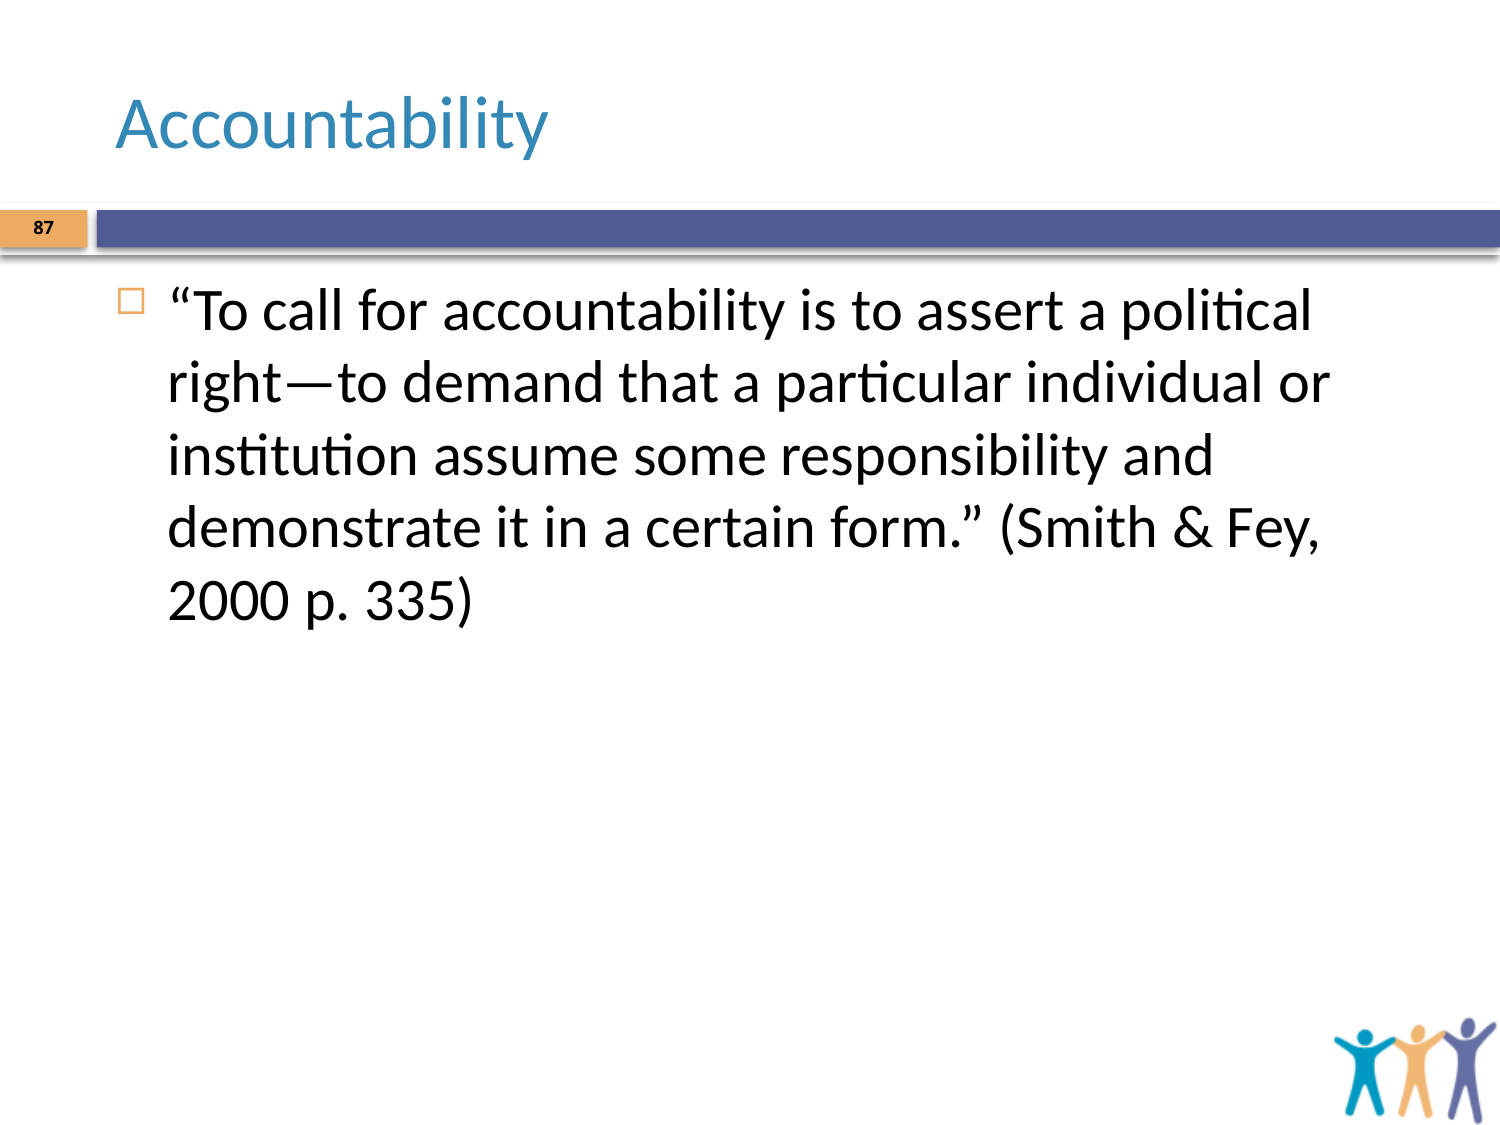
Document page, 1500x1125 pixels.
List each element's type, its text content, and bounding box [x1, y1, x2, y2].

slide_number 87 [0, 208, 88, 249]
title Accountability [100, 37, 1438, 200]
list “To call for accountability is to assert a political right—to demand that a particular individual or institution assume some responsibility and demonstrate it in a certain form.” (Smith & Fey, 2000 p. 335) [100, 262, 1438, 1000]
